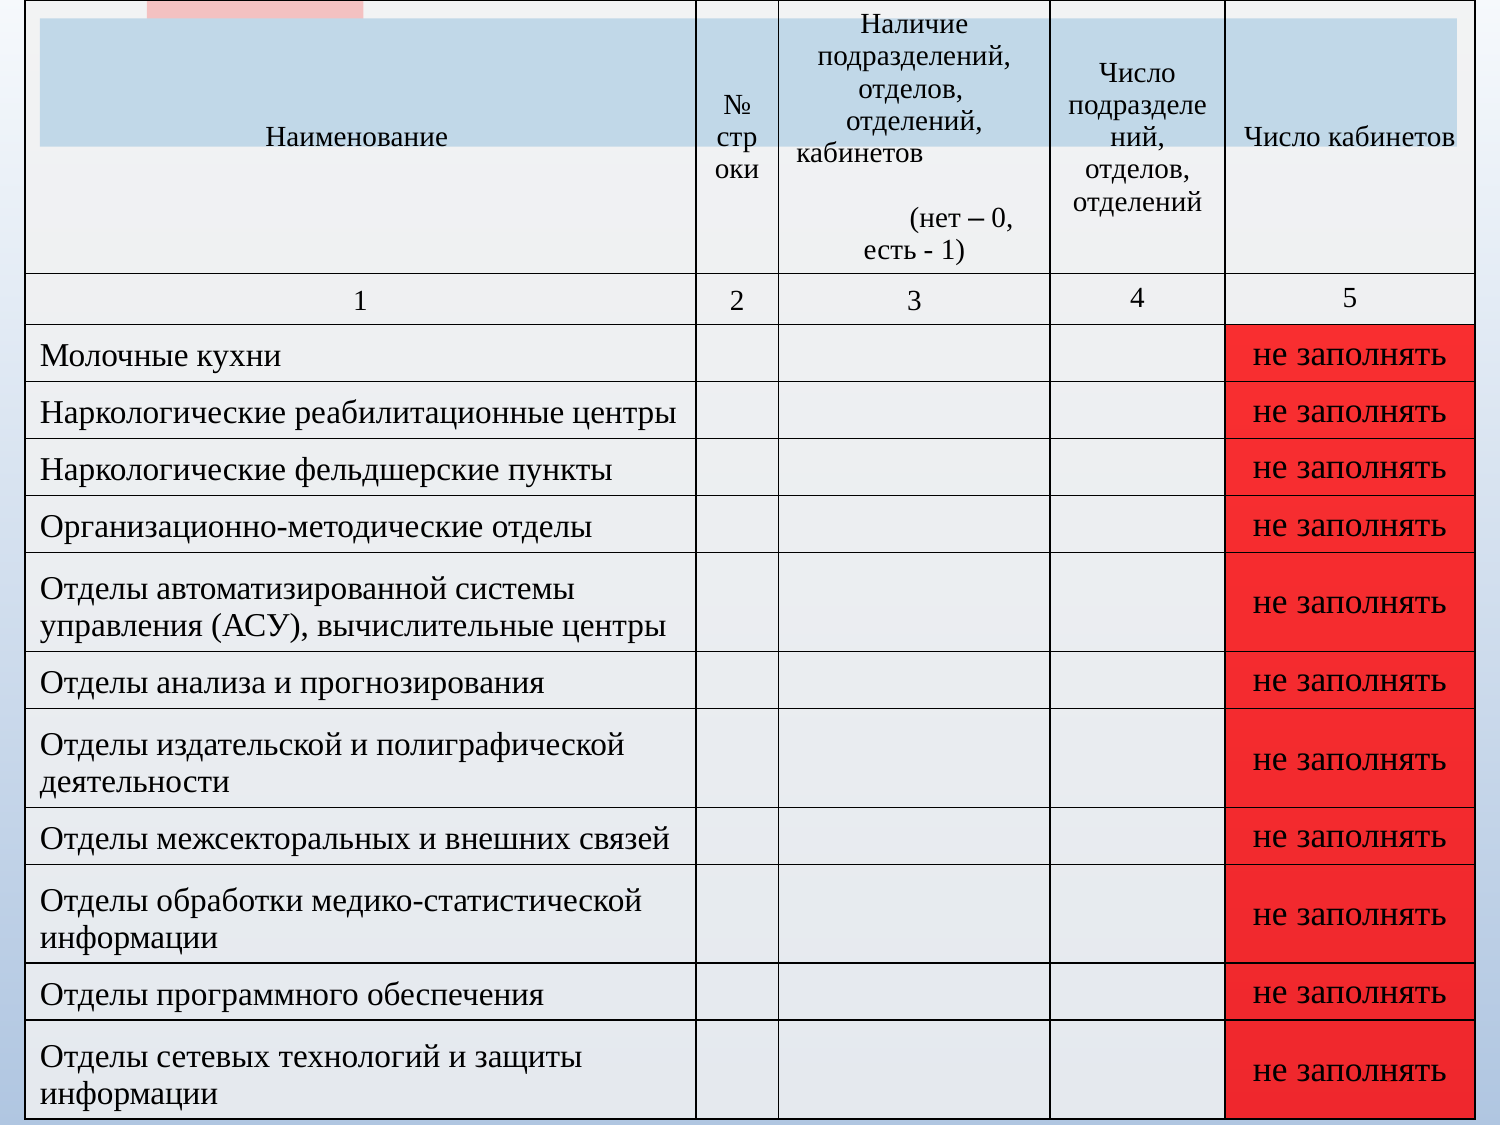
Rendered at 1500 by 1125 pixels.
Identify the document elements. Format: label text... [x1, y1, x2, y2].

table_cell [779, 808, 1049, 864]
table_cell Отделы автоматизированной системы управления (АСУ), вычислительные центры [26, 553, 695, 651]
table_cell 5 [1226, 274, 1474, 324]
table_cell [697, 964, 778, 1019]
table_cell не заполнять [1226, 964, 1474, 1019]
table_cell Отделы сетевых технологий и защиты информации [26, 1021, 695, 1118]
table_cell [779, 964, 1049, 1019]
table_cell не заполнять [1226, 1021, 1474, 1118]
table_header № строки [697, 1, 778, 273]
table_cell [779, 439, 1049, 495]
table_cell [697, 382, 778, 438]
table_cell Отделы межсекторальных и внешних связей [26, 808, 695, 864]
table_cell [1051, 808, 1224, 864]
table_header Наличие подразделений, отделов, отделений, кабинетов (нет – 0, есть - 1) [779, 1, 1049, 273]
table_cell [779, 865, 1049, 962]
table_cell [697, 709, 778, 807]
table_cell не заполнять [1226, 382, 1474, 438]
table_cell [697, 652, 778, 708]
table_cell Отделы издательской и полиграфической деятельности [26, 709, 695, 807]
table_header Наименование [26, 1, 695, 273]
table_cell [1051, 439, 1224, 495]
table_cell [1051, 496, 1224, 552]
table_cell [697, 553, 778, 651]
table_cell не заполнять [1226, 325, 1474, 381]
table_cell [1051, 865, 1224, 962]
table_cell Отделы анализа и прогнозирования [26, 652, 695, 708]
table_cell Наркологические фельдшерские пункты [26, 439, 695, 495]
table_cell [697, 325, 778, 381]
table_cell 1 [26, 274, 695, 324]
table_cell 4 [1051, 274, 1224, 324]
table_cell [1051, 382, 1224, 438]
table_cell [779, 496, 1049, 552]
table_header Число подразделений, отделов, отделений [1051, 1, 1224, 273]
table_cell не заполнять [1226, 865, 1474, 962]
table_cell Организационно-методические отделы [26, 496, 695, 552]
table_cell не заполнять [1226, 808, 1474, 864]
table_cell [1051, 1021, 1224, 1118]
table_cell [697, 1021, 778, 1118]
table_cell не заполнять [1226, 709, 1474, 807]
table_cell 2 [697, 274, 778, 324]
table_cell [697, 865, 778, 962]
table_cell не заполнять [1226, 652, 1474, 708]
table_cell 3 [779, 274, 1049, 324]
table_cell не заполнять [1226, 439, 1474, 495]
table_cell [779, 553, 1049, 651]
table_cell Наркологические реабилитационные центры [26, 382, 695, 438]
table_cell Отделы программного обеспечения [26, 964, 695, 1019]
table_cell [779, 382, 1049, 438]
table_cell [697, 496, 778, 552]
table_cell [1051, 325, 1224, 381]
table_cell не заполнять [1226, 496, 1474, 552]
table_cell не заполнять [1226, 553, 1474, 651]
table_cell Отделы обработки медико-статистической информации [26, 865, 695, 962]
table_cell [697, 439, 778, 495]
table_header Число кабинетов [1226, 1, 1474, 273]
table_cell [779, 652, 1049, 708]
table_cell [1051, 652, 1224, 708]
table_cell Молочные кухни [26, 325, 695, 381]
table_cell [779, 709, 1049, 807]
table_cell [779, 325, 1049, 381]
table_cell [779, 1021, 1049, 1118]
table_cell [1051, 709, 1224, 807]
table_cell [1051, 964, 1224, 1019]
table_cell [697, 808, 778, 864]
table_cell [1051, 553, 1224, 651]
